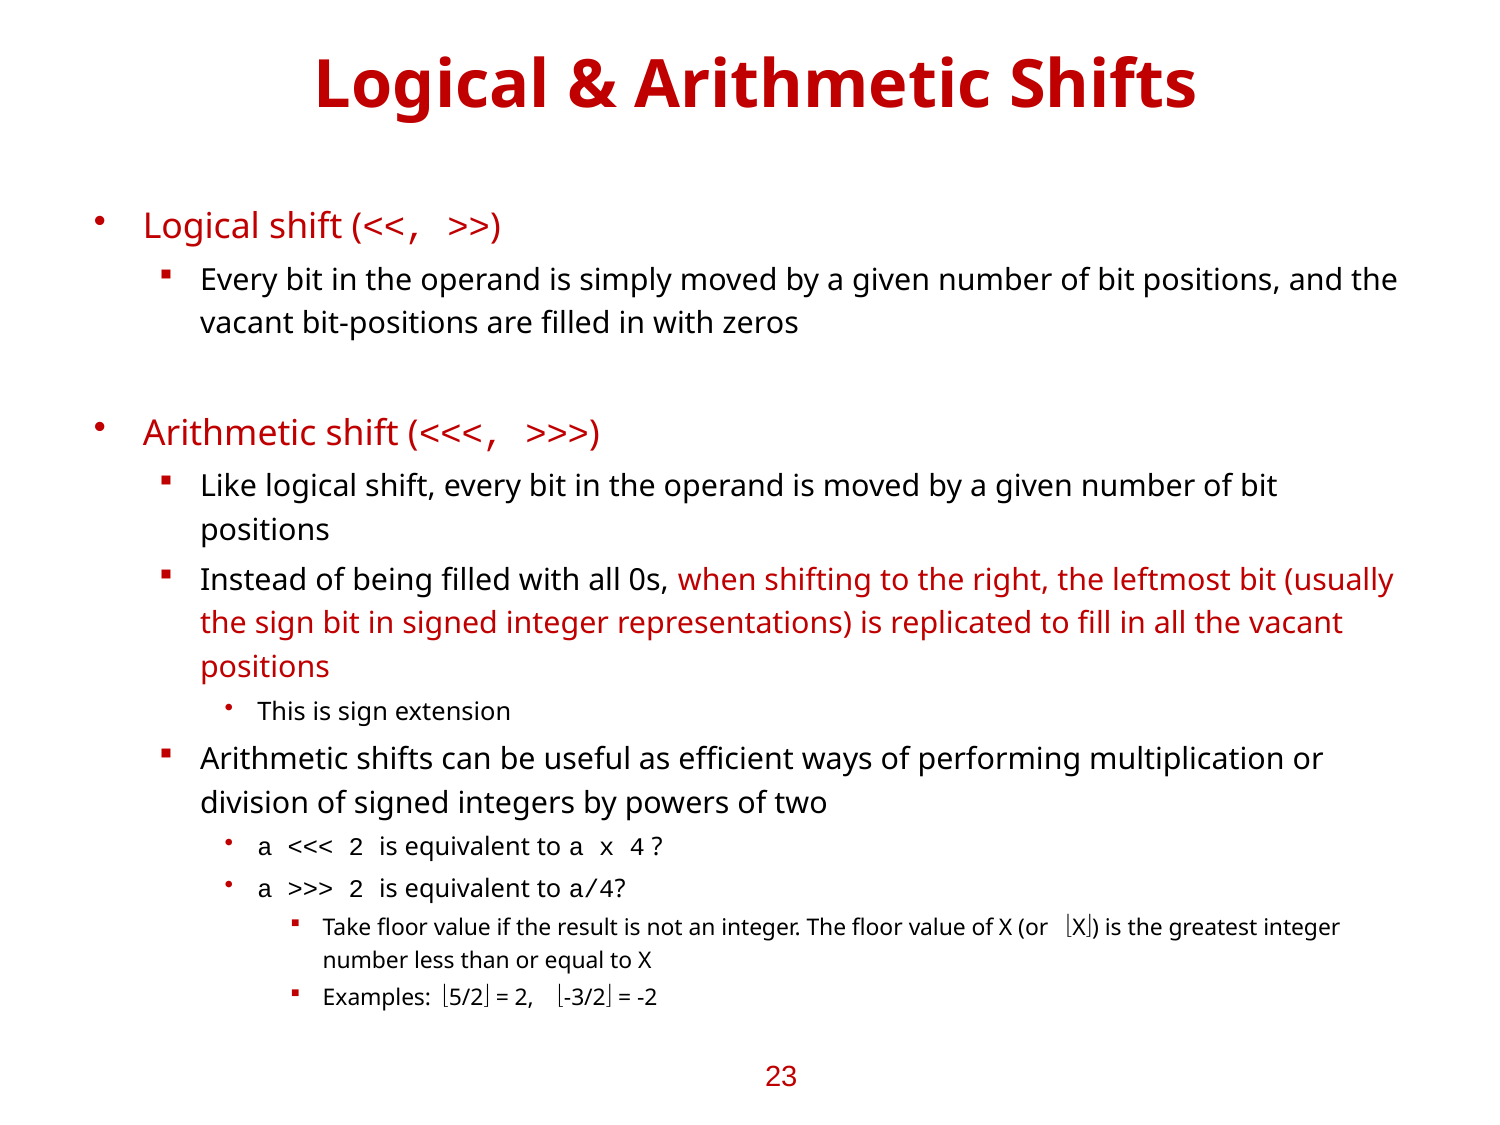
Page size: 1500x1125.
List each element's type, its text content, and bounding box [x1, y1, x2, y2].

slide_number 23 [649, 1049, 913, 1125]
list Logical shift (<<, >>) Every bit in the operand is simply moved by a given number of bit positions, and the vacant bit-positions are filled in with zeros Arithmetic shift (<<<, >>>) Like logical shift, every bit in the operand is moved by a given number of bit positions Instead of being filled with all 0s, when shifting to the right, the leftmost bit (usually the sign bit in signed integer representations) is replicated to fill in all the vacant positions This is sign extension Arithmetic shifts can be useful as efficient ways of performing multiplication or division of signed integers by powers of two a <<< 2 is equivalent to a x 4 ? a >>> 2 is equivalent to a/4? Take floor value if the result is not an integer. The floor value of X (or X) is the greatest integer number less than or equal to X Examples:5/2 = 2, -3/2 = -2 [78, 187, 1430, 1026]
title Logical & Arithmetic Shifts [124, 12, 1388, 151]
